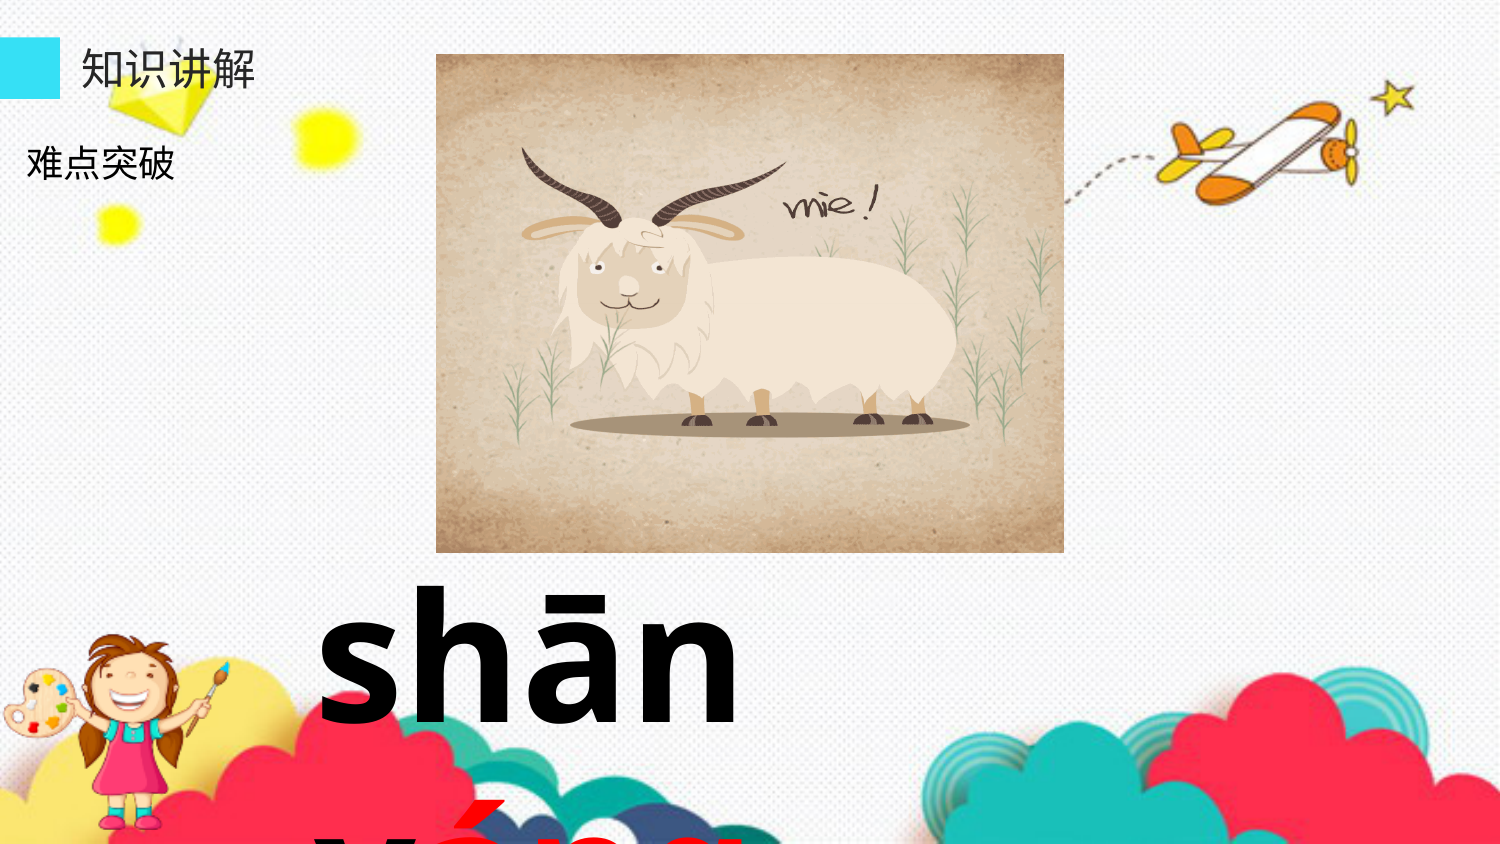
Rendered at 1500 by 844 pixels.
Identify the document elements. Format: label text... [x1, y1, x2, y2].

text_box 难点突破 [14, 111, 221, 191]
text_box shān yánɡ [303, 538, 1197, 844]
text_box [0, 36, 61, 100]
text_box 知识讲解 [69, 35, 298, 100]
picture [0, 0, 1500, 844]
